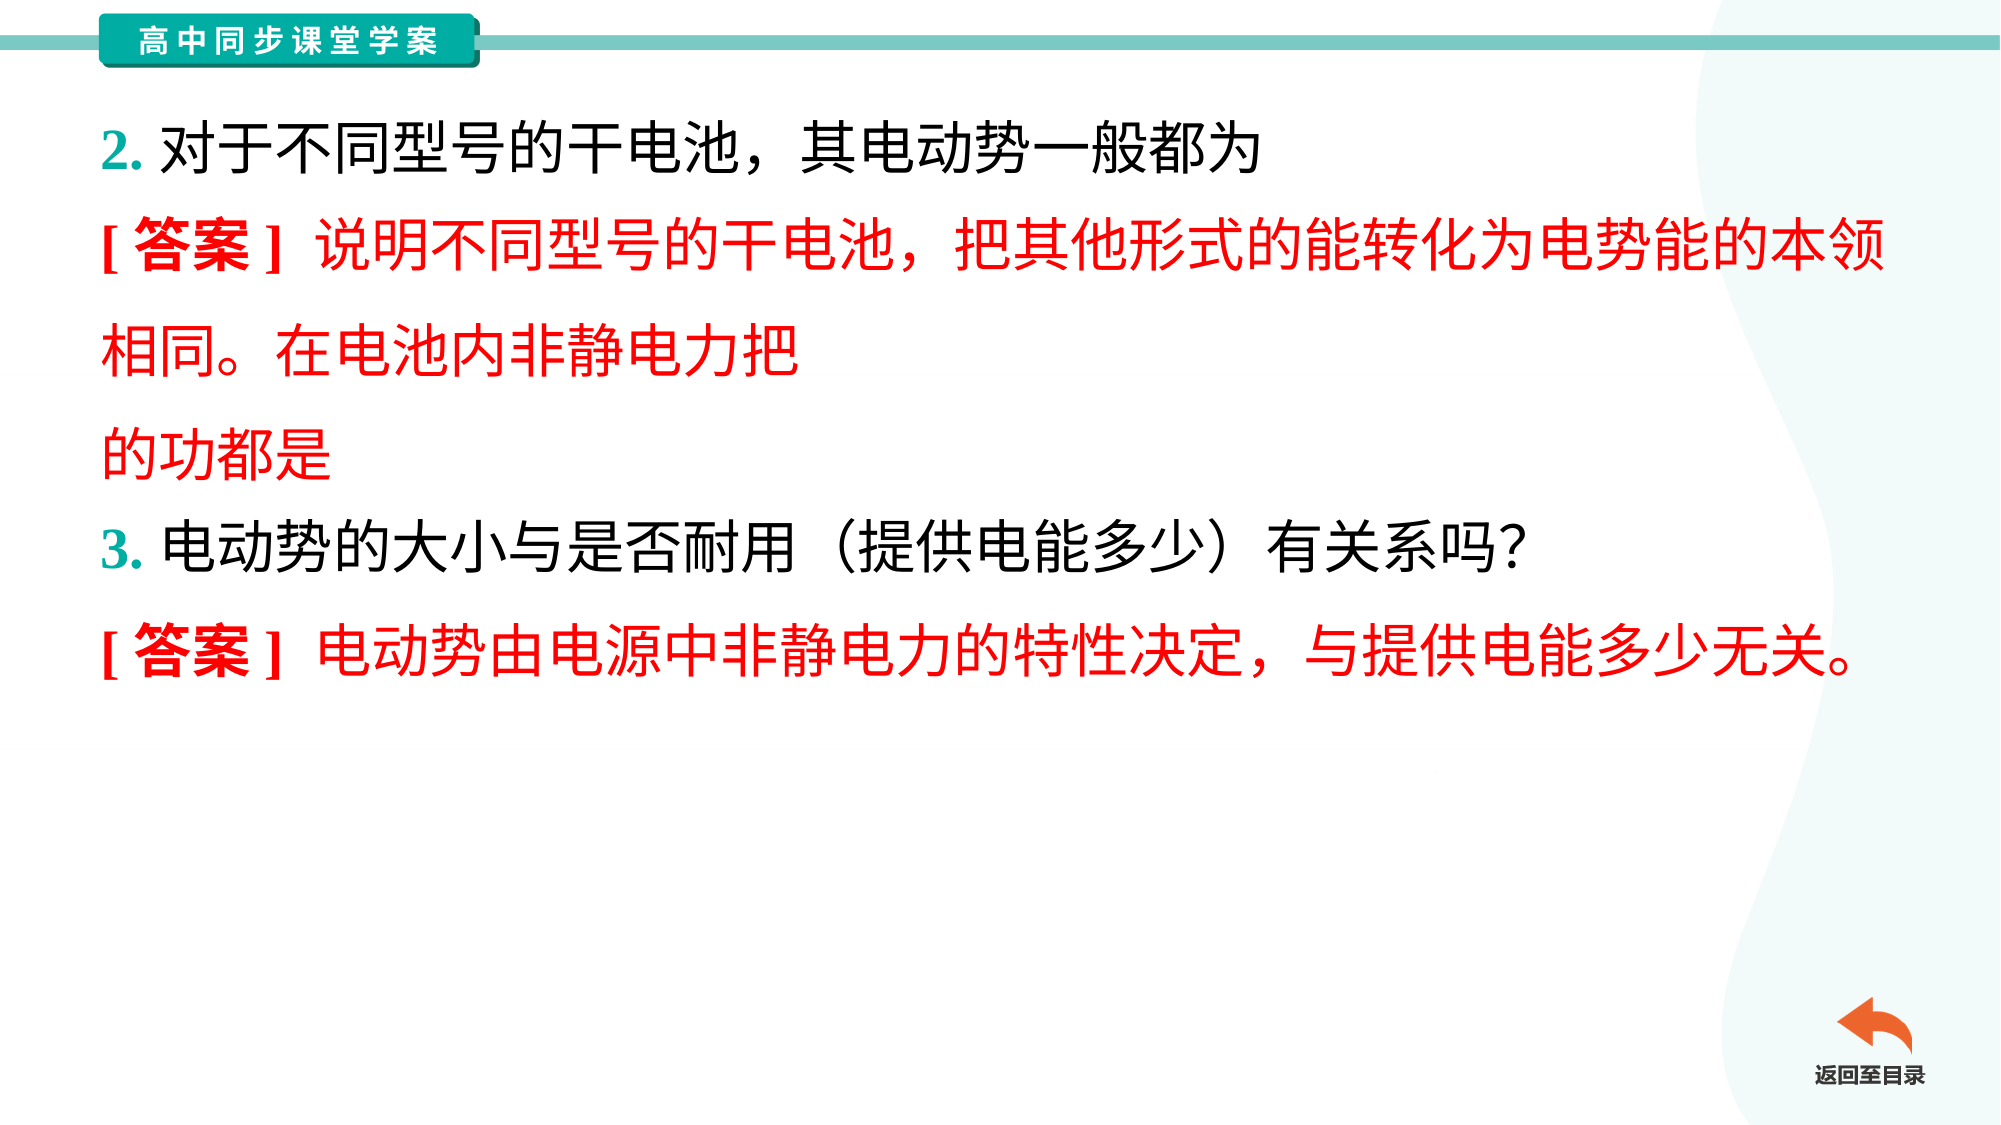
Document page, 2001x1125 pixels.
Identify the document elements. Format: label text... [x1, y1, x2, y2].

text_box 3.电动势的大小与是否耐用（提供电能多少）有关系吗？ [100, 475, 1899, 570]
text_box [答案] 电动势由电源中非静电力的特性决定，与提供电能多少无关。 [100, 581, 1899, 673]
picture [0, 0, 2000, 1125]
